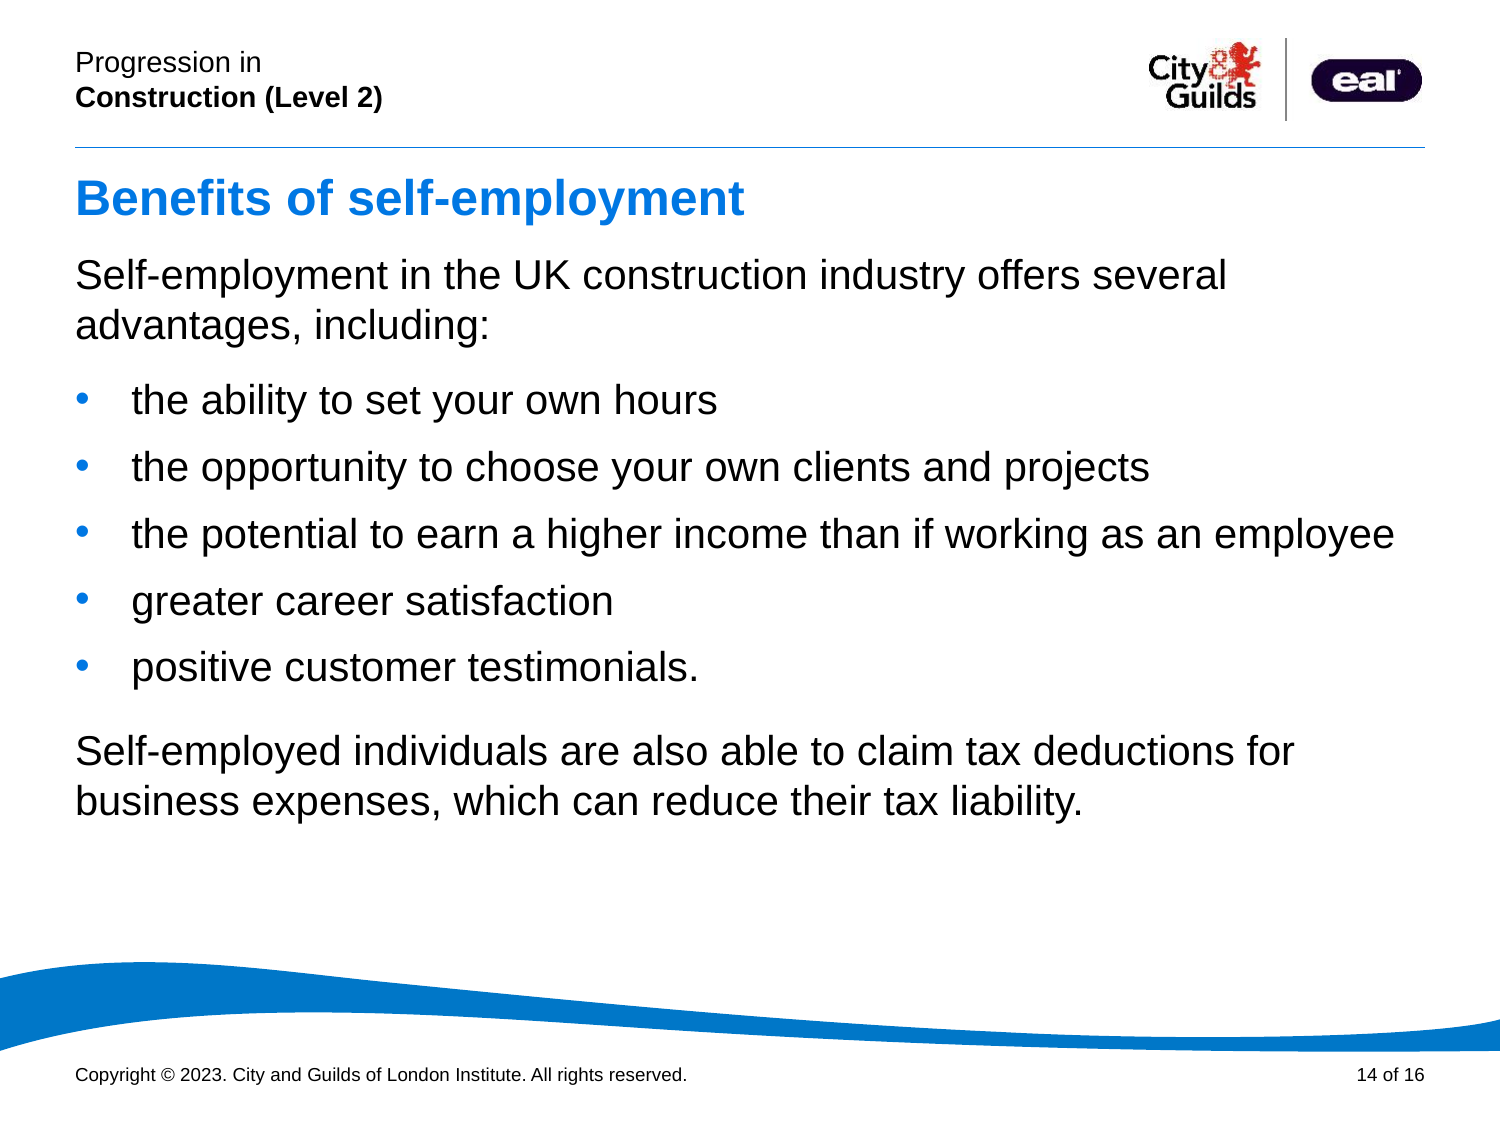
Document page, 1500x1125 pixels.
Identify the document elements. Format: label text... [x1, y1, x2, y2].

picture [1149, 38, 1422, 121]
list Self-employment in the UK construction industry offers several advantages, including: the ability to set your own hours the opportunity to choose your own clients and projects the potential to earn a higher income than if working as an employee greater career satisfaction positive customer testimonials. Self-employed individuals are also able to claim tax deductions for business expenses, which can reduce their tax liability. [74, 247, 1426, 946]
title Benefits of self-employment [74, 165, 1426, 229]
